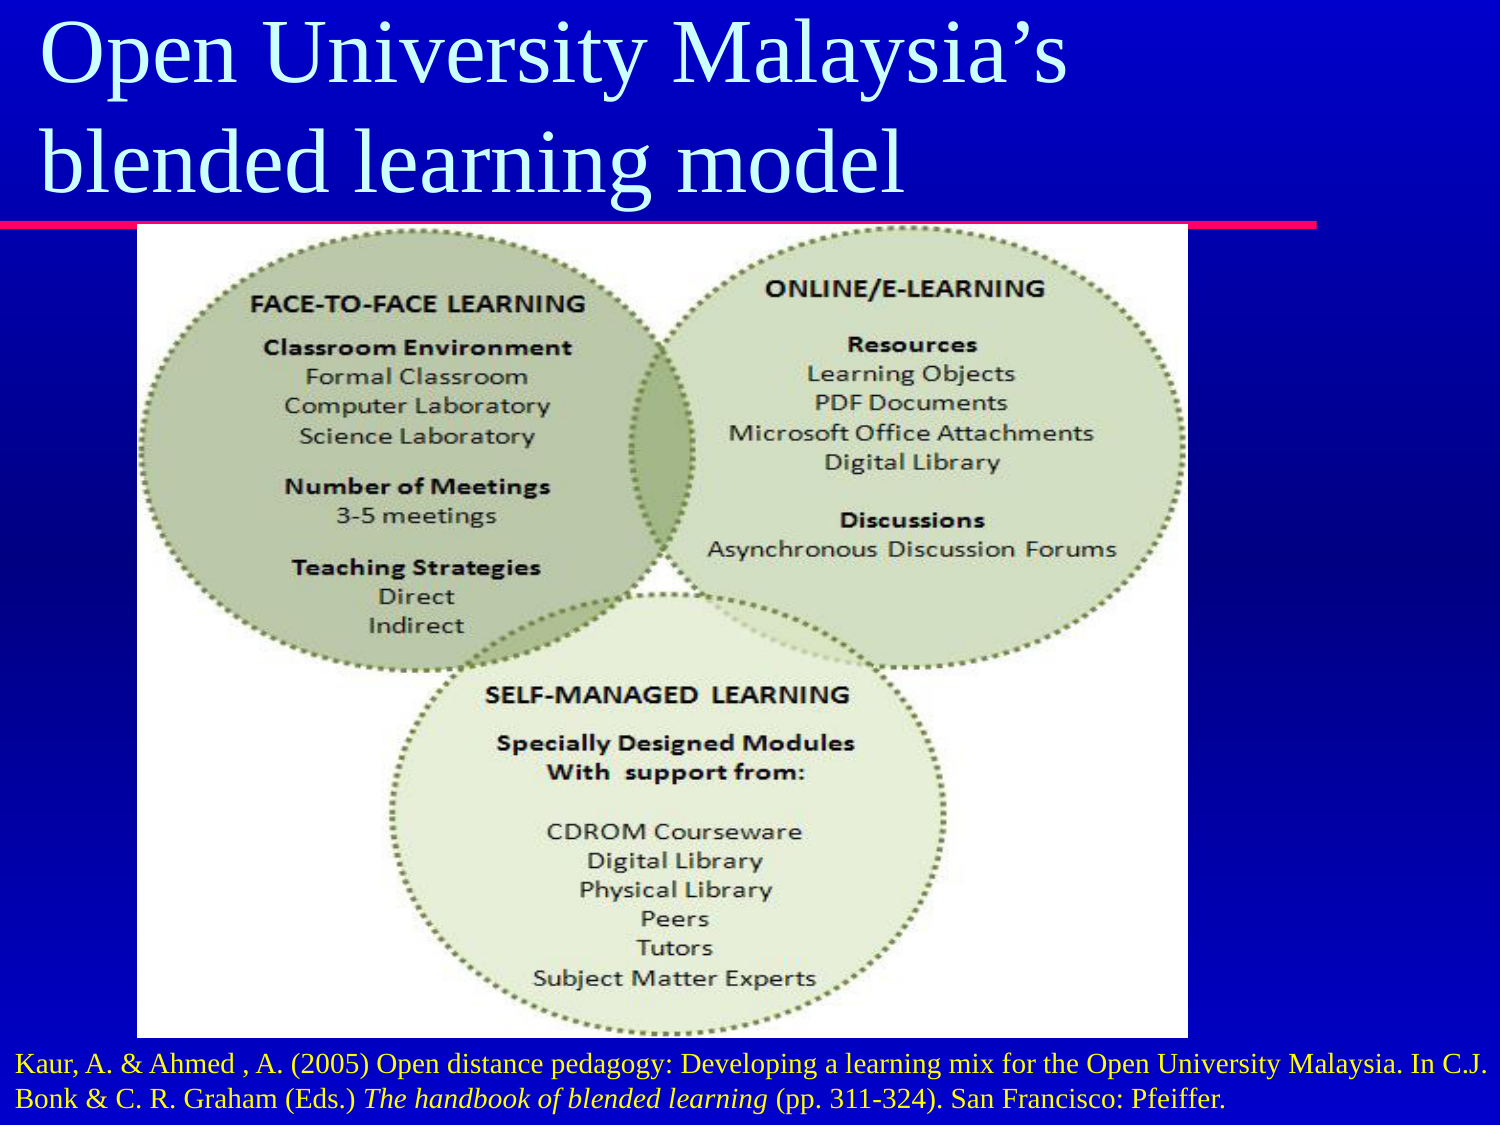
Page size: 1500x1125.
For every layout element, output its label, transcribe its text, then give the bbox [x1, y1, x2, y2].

text_box Kaur, A. & Ahmed , A. (2005) Open distance pedagogy: Developing a learning mix for the Open University Malaysia. In C.J. Bonk & C. R. Graham (Eds.) The handbook of blended learning (pp. 311-324). San Francisco: Pfeiffer. [0, 1037, 1500, 1123]
picture [137, 224, 1188, 1039]
title Open University Malaysia’s blended learning model [24, 37, 1301, 219]
